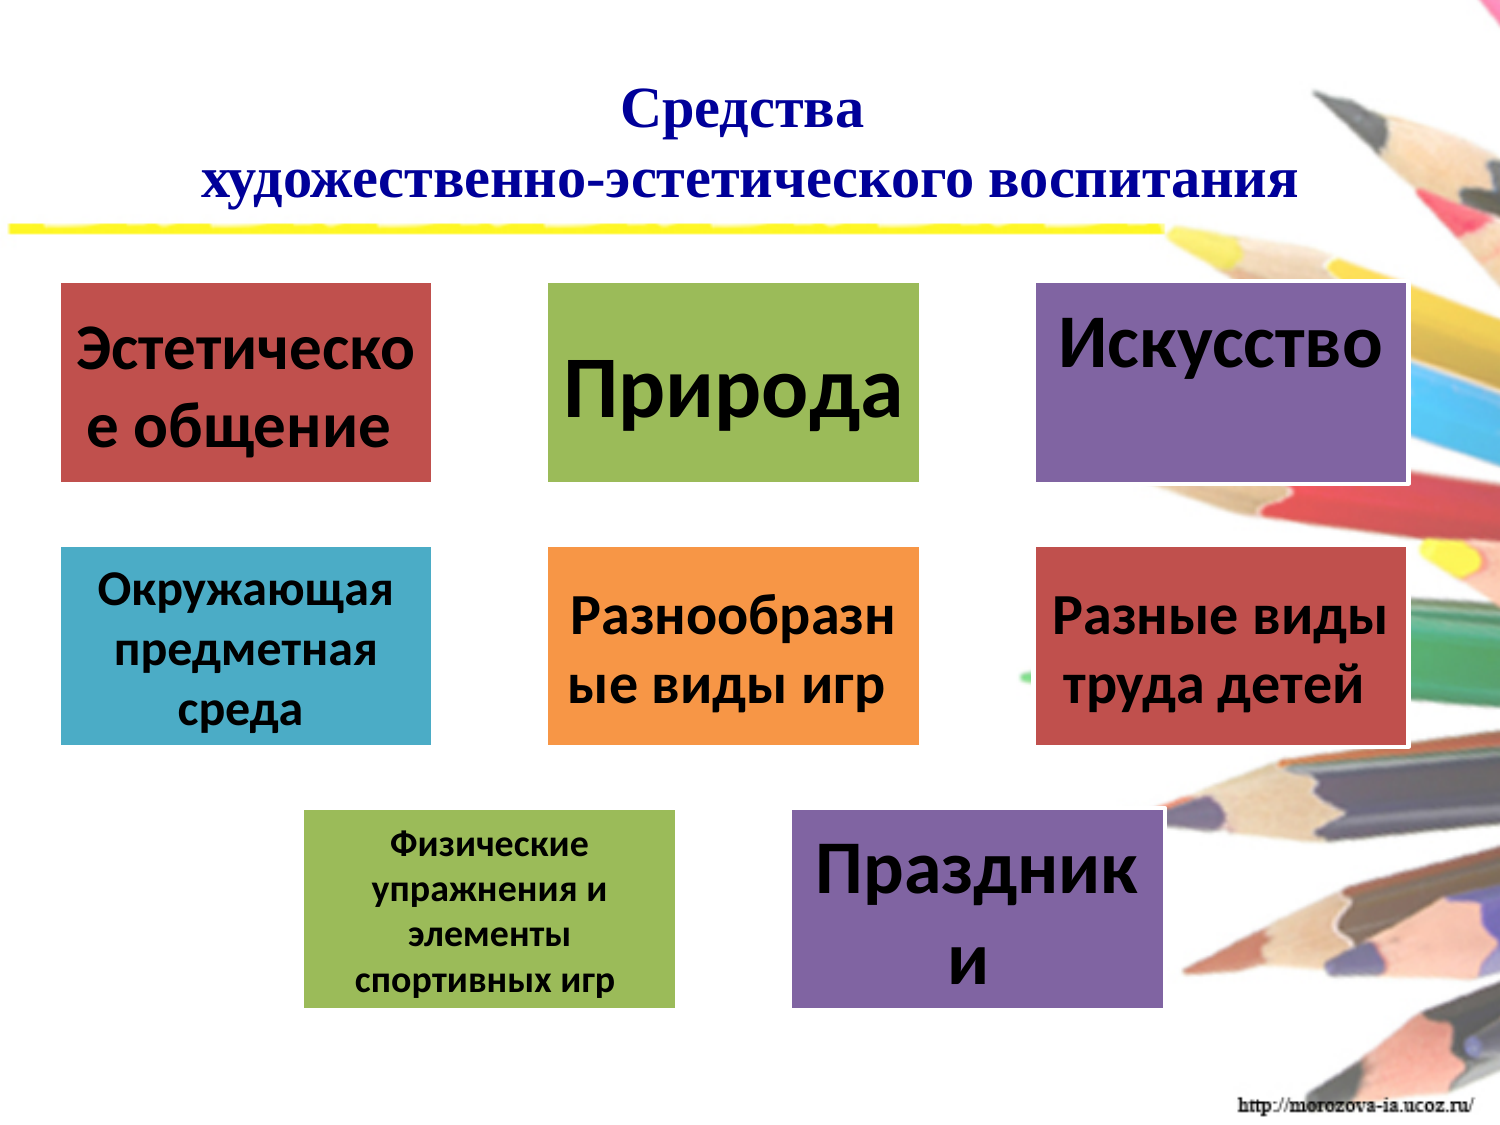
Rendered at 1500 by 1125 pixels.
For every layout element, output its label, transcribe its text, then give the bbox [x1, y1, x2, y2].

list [58, 280, 1409, 1024]
title Средства художественно-эстетического воспитания [75, 45, 1425, 233]
picture [0, 0, 1500, 1125]
